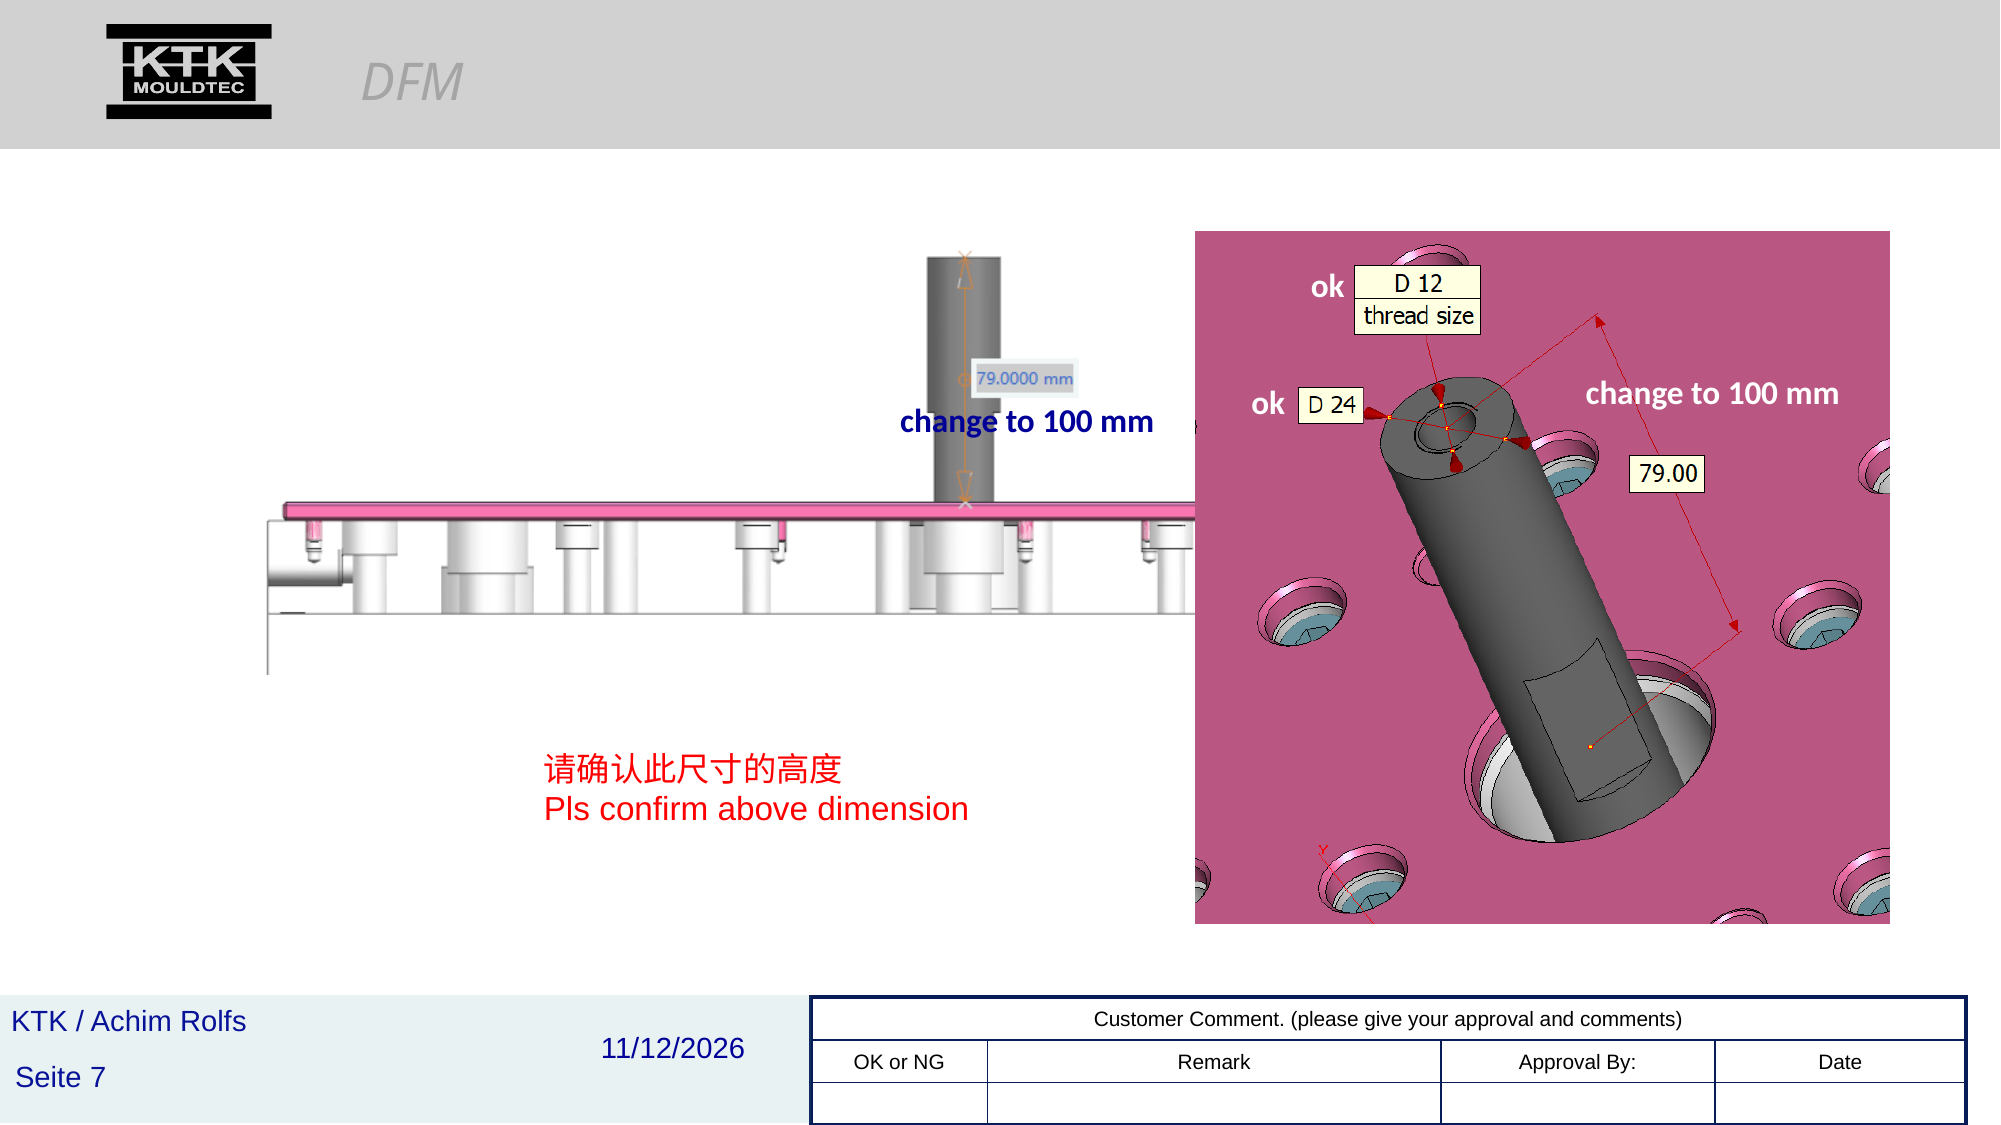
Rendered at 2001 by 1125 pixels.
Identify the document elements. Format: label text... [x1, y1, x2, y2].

picture [172, 164, 1890, 925]
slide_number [550, 1021, 796, 1101]
text_box 请确认此尺寸的高度 Pls confirm above dimension [528, 740, 1190, 835]
